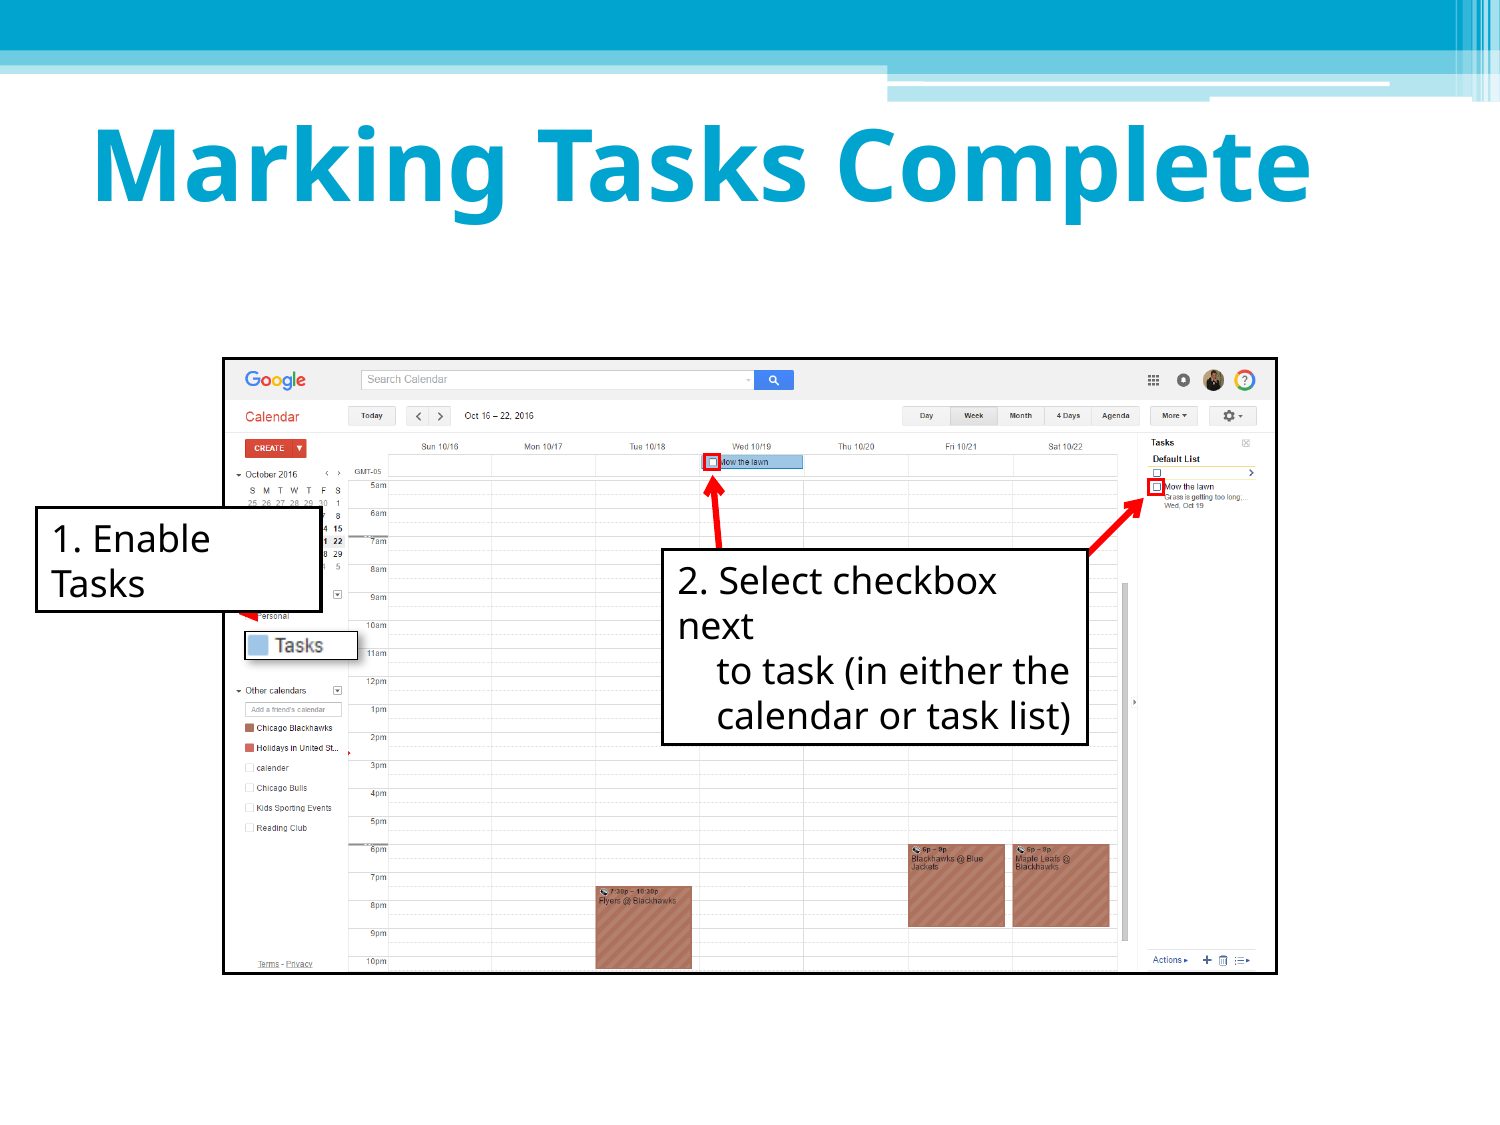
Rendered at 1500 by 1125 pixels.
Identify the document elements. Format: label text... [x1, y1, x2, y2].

title Marking Tasks Complete [75, 75, 1418, 248]
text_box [211, 557, 258, 622]
picture [224, 360, 1275, 972]
text_box 1. Enable Tasks [36, 507, 224, 612]
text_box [1018, 497, 1144, 623]
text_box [712, 474, 725, 613]
text_box [95, 262, 1375, 525]
